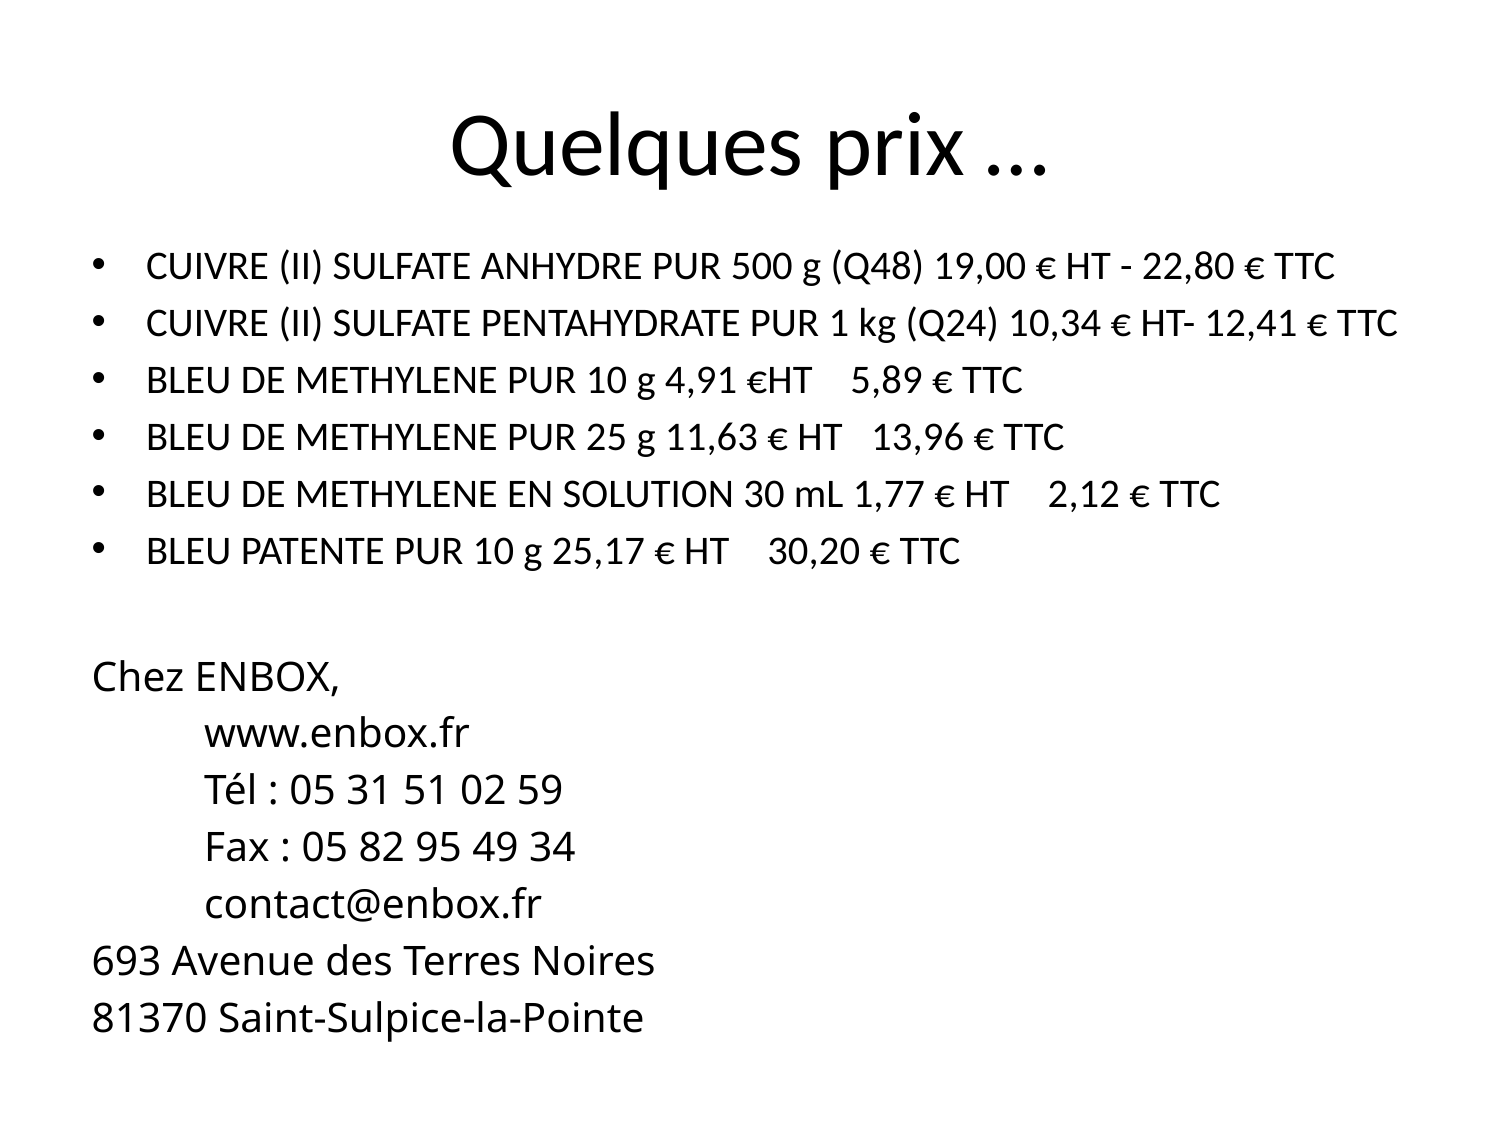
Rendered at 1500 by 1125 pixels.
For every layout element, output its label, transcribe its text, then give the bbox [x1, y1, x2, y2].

title Quelques prix … [75, 45, 1425, 233]
list CUIVRE (II) SULFATE ANHYDRE PUR 500 g (Q48) 19,00 € HT - 22,80 € TTC CUIVRE (II) SULFATE PENTAHYDRATE PUR 1 kg (Q24) 10,34 € HT- 12,41 € TTC BLEU DE METHYLENE PUR 10 g 4,91 €HT 5,89 € TTC BLEU DE METHYLENE PUR 25 g 11,63 € HT 13,96 € TTC BLEU DE METHYLENE EN SOLUTION 30 mL 1,77 € HT 2,12 € TTC BLEU PATENTE PUR 10 g 25,17 € HT 30,20 € TTC Chez ENBOX, www.enbox.fr Tél : 05 31 51 02 59 Fax : 05 82 95 49 34 contact@enbox.fr 693 Avenue des Terres Noires 81370 Saint-Sulpice-la-Pointe [76, 231, 1427, 1083]
